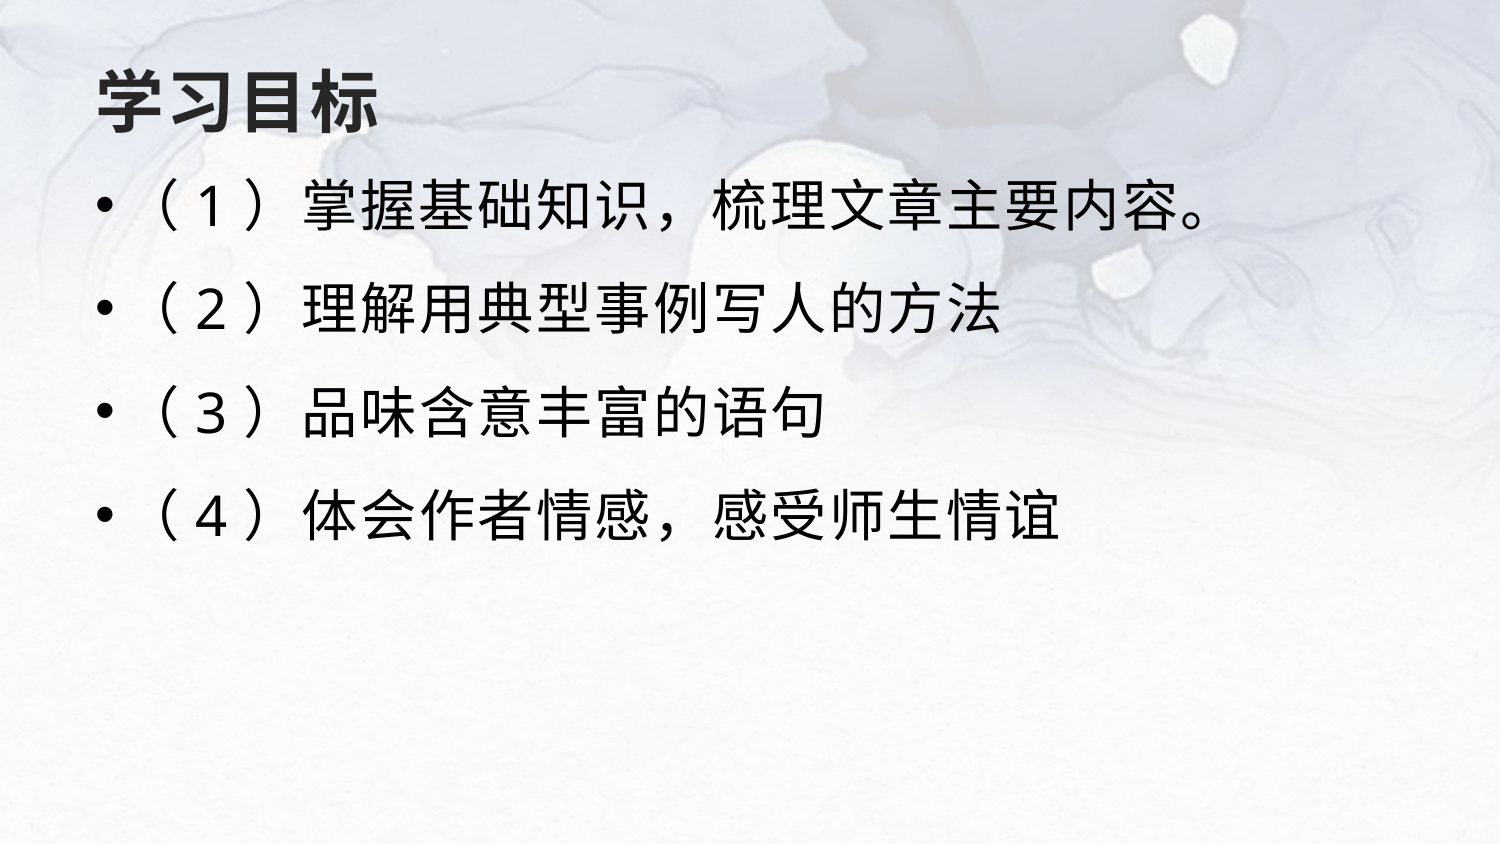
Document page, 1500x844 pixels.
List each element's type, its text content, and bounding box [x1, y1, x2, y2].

list （1）掌握基础知识，梳理文章主要内容。 （2）理解用典型事例写人的方法 （3）品味含意丰富的语句 （4）体会作者情感，感受师生情谊 [82, 149, 1418, 781]
title 学习目标 [82, 54, 1418, 109]
picture [0, 0, 1500, 844]
